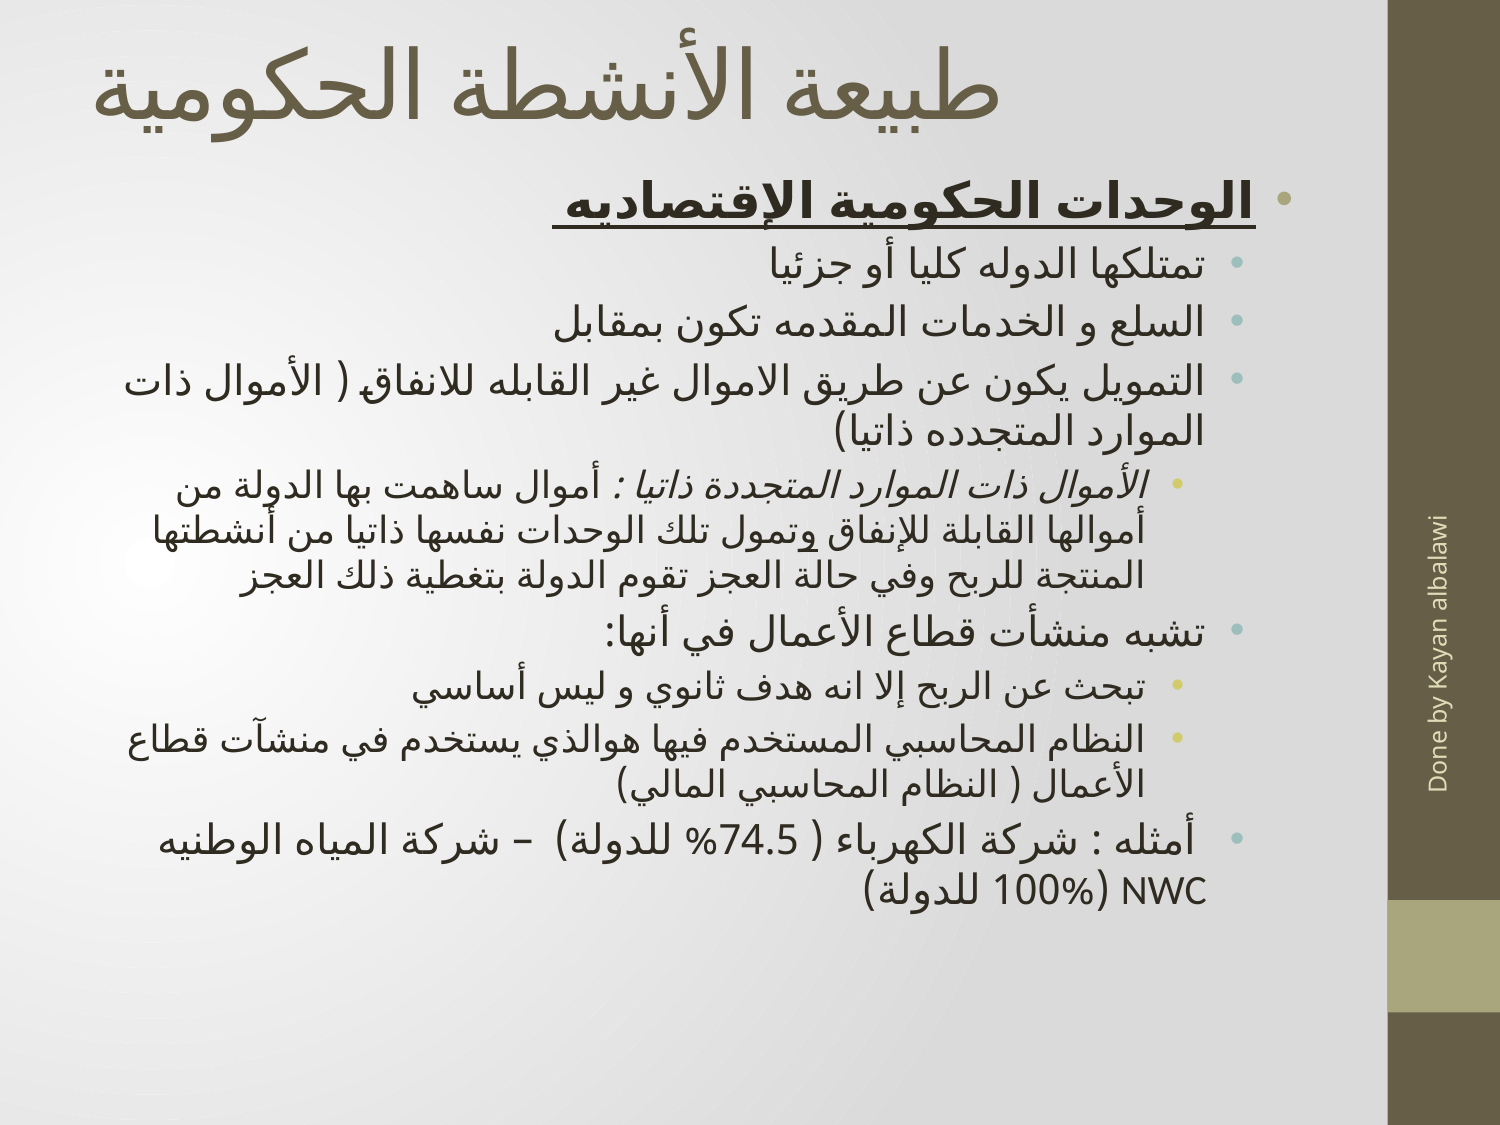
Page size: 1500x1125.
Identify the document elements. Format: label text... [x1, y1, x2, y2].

footer Done by Kayan albalawi [1408, 500, 1469, 889]
list الوحدات الحكومية الإقتصاديه تمتلكها الدوله كليا أو جزئيا السلع و الخدمات المقدمه تكون بمقابل التمويل يكون عن طريق الاموال غير القابله للانفاق ( الأموال ذات الموارد المتجدده ذاتيا) الأموال ذات الموارد المتجددة ذاتيا : أموال ساهمت بها الدولة من أموالها القابلة للإنفاق وتمول تلك الوحدات نفسها ذاتيا من أنشطتها المنتجة للربح وفي حالة العجز تقوم الدولة بتغطية ذلك العجز تشبه منشأت قطاع الأعمال في أنها: تبحث عن الربح إلا انه هدف ثانوي و ليس أساسي النظام المحاسبي المستخدم فيها هوالذي يستخدم في منشآت قطاع الأعمال ( النظام المحاسبي المالي) أمثله : شركة الكهرباء ( 74.5% للدولة) – شركة المياه الوطنيه NWC (100% للدولة) [76, 160, 1327, 980]
title طبيعة الأنشطة الحكومية [75, 45, 1325, 233]
